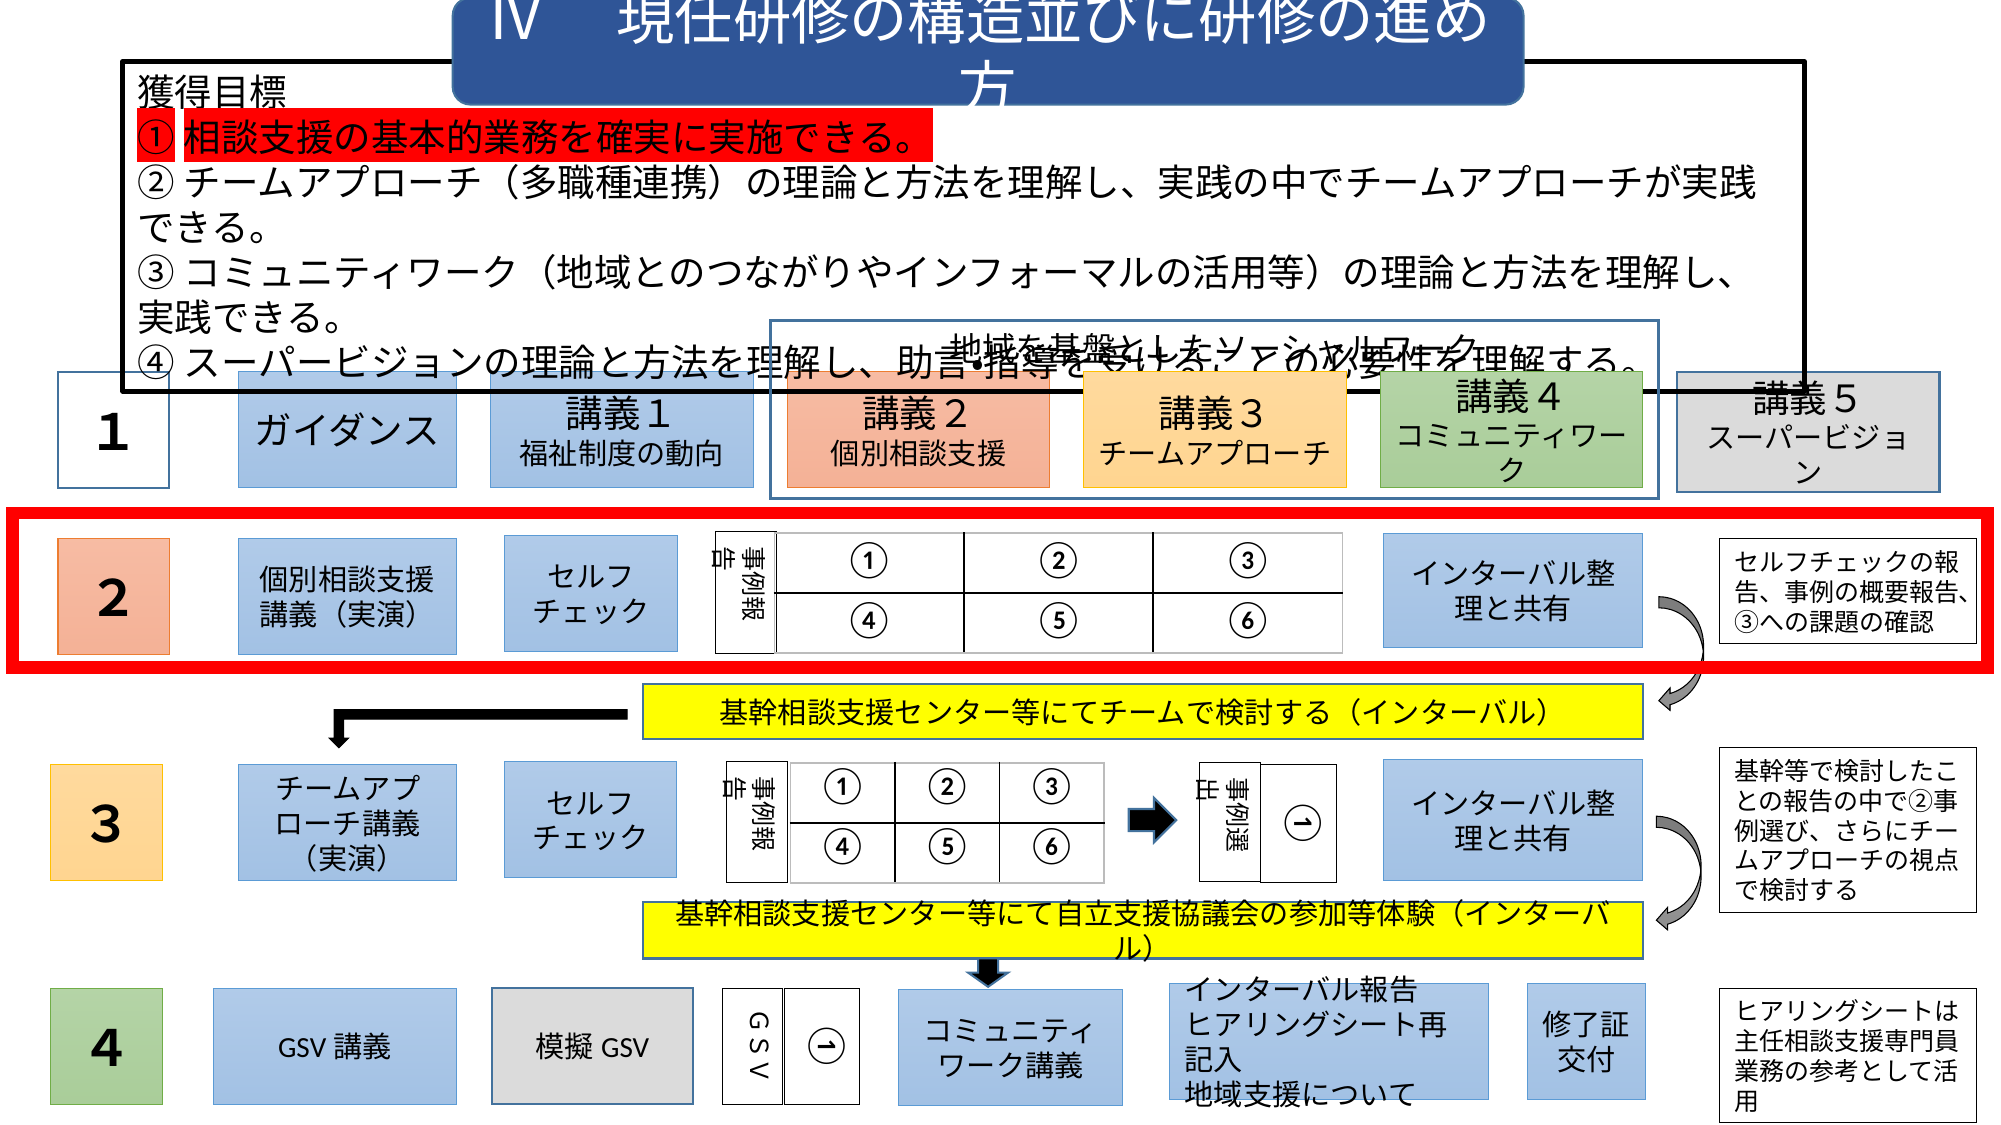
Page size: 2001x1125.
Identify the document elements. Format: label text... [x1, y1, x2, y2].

text_box Ⅳ 現任研修の構造並びに研修の進め方 [451, 0, 1525, 106]
text_box 講義５ スーパービジョン [1676, 371, 1941, 493]
text_box 基幹相談支援センター等にてチームで検討する（インターバル） [642, 683, 1644, 740]
text_box 獲得目標 ①相談支援の基本的業務を確実に実施できる。 ②チームアプローチ（多職種連携）の理論と方法を理解し、実践の中でチームアプローチが実践できる。 ③コミュニティワーク（地域とのつながりやインフォーマルの活用等）の理論と方法を理解し、実践できる。 ④スーパービジョンの理論と方法を理解し、助言・指導を受けることの必要性を理解する。 [122, 61, 1805, 392]
text_box GSV講義 [213, 988, 457, 1105]
text_box 事例選出 [1199, 762, 1261, 882]
text_box ４ [50, 988, 163, 1105]
table_header ① [791, 764, 894, 822]
text_box １ [57, 371, 170, 489]
text_box セルフチェック [504, 761, 677, 878]
text_box インターバル報告 ヒアリングシート再記入 地域支援について [1169, 983, 1489, 1100]
text_box [1655, 815, 1702, 931]
table_header ② [896, 764, 999, 822]
text_box ガイダンス [238, 392, 457, 488]
text_box チームアプローチ講義（実演） [238, 764, 457, 881]
text_box 模擬GSV [491, 987, 694, 1105]
text_box [964, 957, 1012, 989]
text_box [722, 988, 860, 1105]
text_box 基幹等で検討したことの報告の中で②事例選び、さらにチームアプローチの視点で検討する [1719, 747, 1977, 913]
text_box 講義１ 福祉制度の動向 [490, 392, 754, 488]
text_box [1658, 668, 1703, 712]
table_cell ④ [791, 824, 894, 882]
text_box コミュニティワーク講義 [898, 989, 1123, 1106]
text_box ３ [50, 764, 163, 881]
text_box 修了証 交付 [1527, 983, 1646, 1100]
table_header ③ [1000, 764, 1103, 822]
table_cell ⑥ [1000, 824, 1103, 882]
text_box ヒアリングシートは主任相談支援専門員業務の参考として活用 [1719, 988, 1977, 1123]
text_box [769, 319, 1660, 500]
table_cell ⑤ [896, 824, 999, 882]
text_box [1127, 795, 1178, 845]
text_box 基幹相談支援センター等にて自立支援協議会の参加等体験（インターバル） [642, 901, 1644, 960]
text_box インターバル整理と共有 [1383, 759, 1643, 881]
text_box 事例報告 [726, 761, 788, 883]
text_box ① [1260, 764, 1337, 883]
text_box [328, 709, 628, 749]
text_box [11, 512, 1988, 668]
